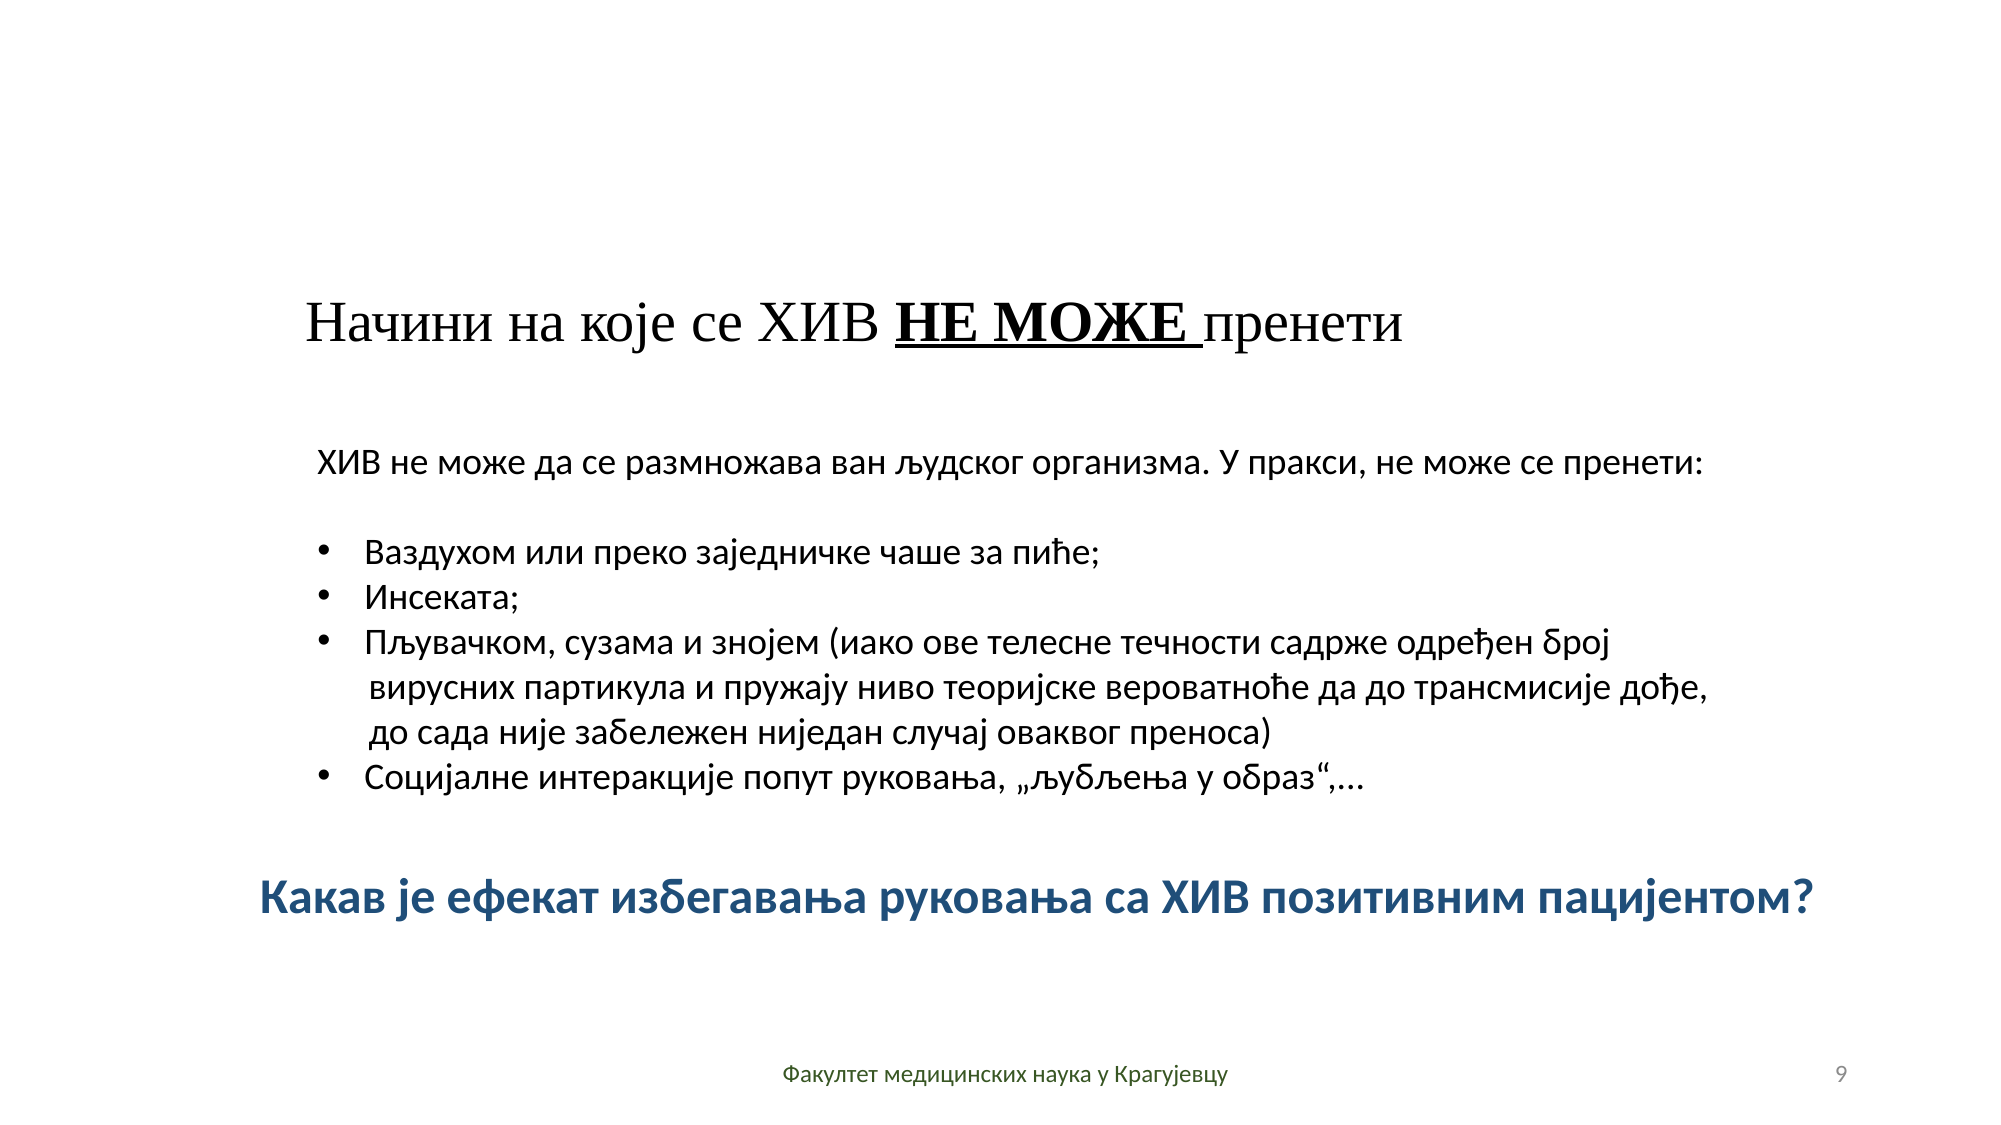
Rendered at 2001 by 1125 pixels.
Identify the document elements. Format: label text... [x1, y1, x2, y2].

footer Факултет медицинских наука у Крагујевцу [716, 1042, 1296, 1103]
text_box ХИВ не може да се размножава ван људског организма. У пракси, не може се пренети: Ваздухом или преко заједничке чаше за пиће; Инсеката; Пљувачком, сузама и знојем (иако ове телесне течности садрже одређен број вирусних партикула и пружају ниво теоријске вероватноће да до трансмисије дође, до сада није забeлежен ниједан случај оваквог преноса) Социјалне интеракције попут руковања, „љубљења у образ“,... [302, 430, 1725, 805]
text_box Начини на које се ХИВ НЕ МОЖЕ пренети [291, 275, 1419, 361]
text_box Какав је ефекат избегавања руковања са ХИВ позитивним пацијентом? [245, 856, 1831, 932]
slide_number 9 [1412, 1042, 1863, 1103]
